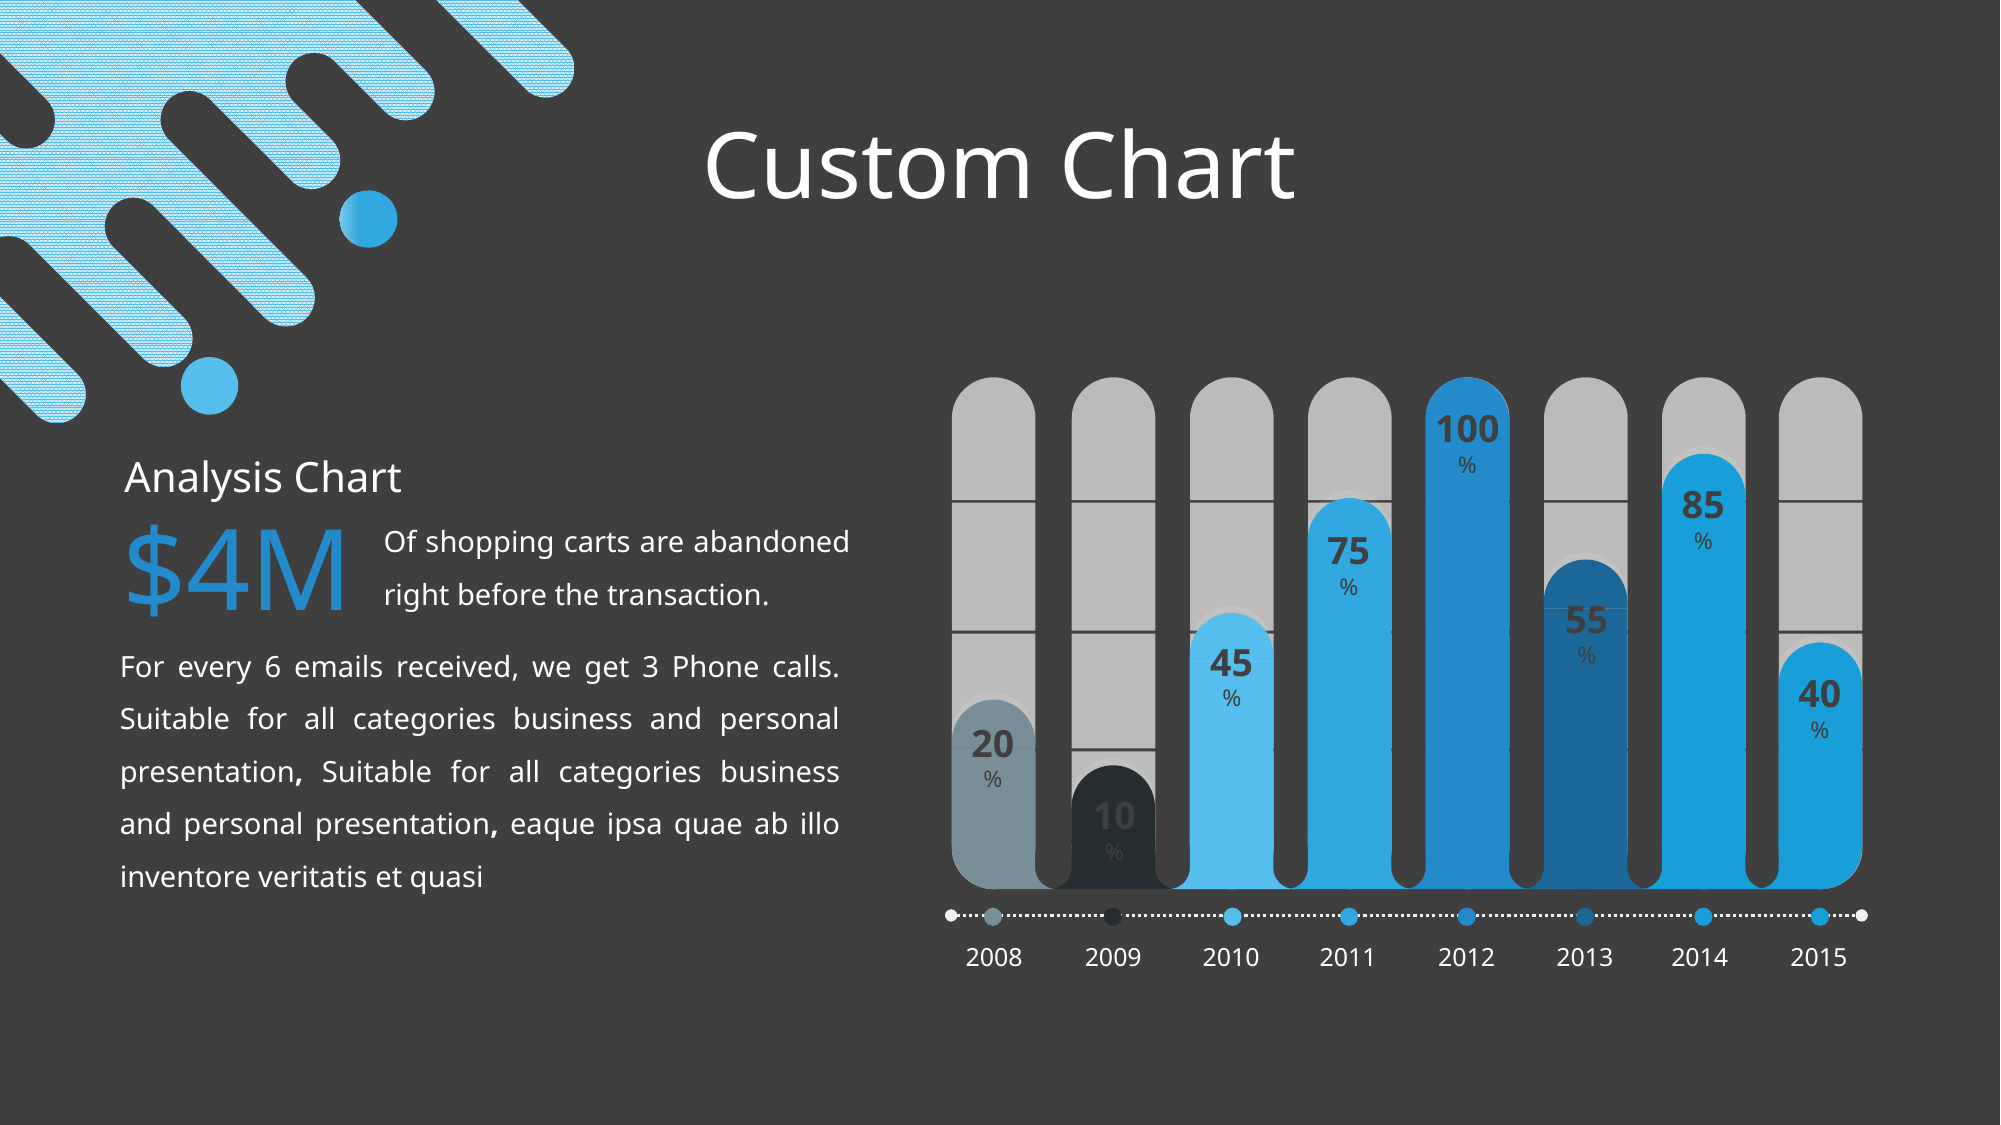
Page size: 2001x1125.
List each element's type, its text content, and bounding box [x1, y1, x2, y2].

text_box 2015 [1775, 933, 1863, 979]
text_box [1757, 642, 1863, 890]
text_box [951, 377, 1036, 699]
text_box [1662, 377, 1746, 453]
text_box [0, 0, 496, 508]
text_box [1102, 916, 1124, 927]
text_box [982, 916, 1004, 927]
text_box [1189, 377, 1274, 612]
text_box [1339, 906, 1359, 915]
text_box 2008 [950, 933, 1038, 979]
text_box [1222, 906, 1243, 915]
text_box 2011 [1304, 933, 1392, 979]
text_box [1307, 377, 1392, 497]
text_box [1693, 916, 1714, 927]
text_box For every 6 emails received, we get 3 Phone calls. Suitable for all categories business and personal presentation, Suitable for all categories business and personal presentation, eaque ipsa quae ab illo inventore veritatis et quasi [105, 623, 856, 953]
text_box $4M [107, 508, 368, 641]
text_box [951, 699, 1057, 890]
text_box [983, 906, 1003, 915]
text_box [1071, 377, 1156, 765]
text_box Of shopping carts are abandoned right before the transaction. [368, 498, 866, 619]
text_box [1575, 906, 1595, 915]
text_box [1544, 377, 1628, 559]
text_box [1338, 916, 1360, 927]
text_box 2010 [1188, 933, 1275, 979]
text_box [1522, 559, 1640, 890]
text_box 2012 [1423, 933, 1510, 979]
text_box 2009 [1070, 933, 1157, 979]
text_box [1050, 765, 1168, 890]
text_box [1457, 906, 1477, 915]
text_box 2013 [1541, 933, 1629, 979]
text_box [1286, 497, 1413, 890]
text_box [1222, 916, 1243, 927]
text_box [1693, 906, 1714, 915]
text_box [1810, 906, 1830, 915]
text_box [1574, 916, 1596, 927]
text_box [1103, 906, 1123, 915]
text_box [1456, 916, 1478, 927]
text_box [1778, 377, 1863, 642]
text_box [1404, 377, 1531, 890]
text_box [1168, 612, 1286, 890]
text_box 2014 [1656, 933, 1744, 979]
title Custom Chart [496, 59, 1863, 278]
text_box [1640, 453, 1767, 890]
text_box [1809, 916, 1831, 927]
